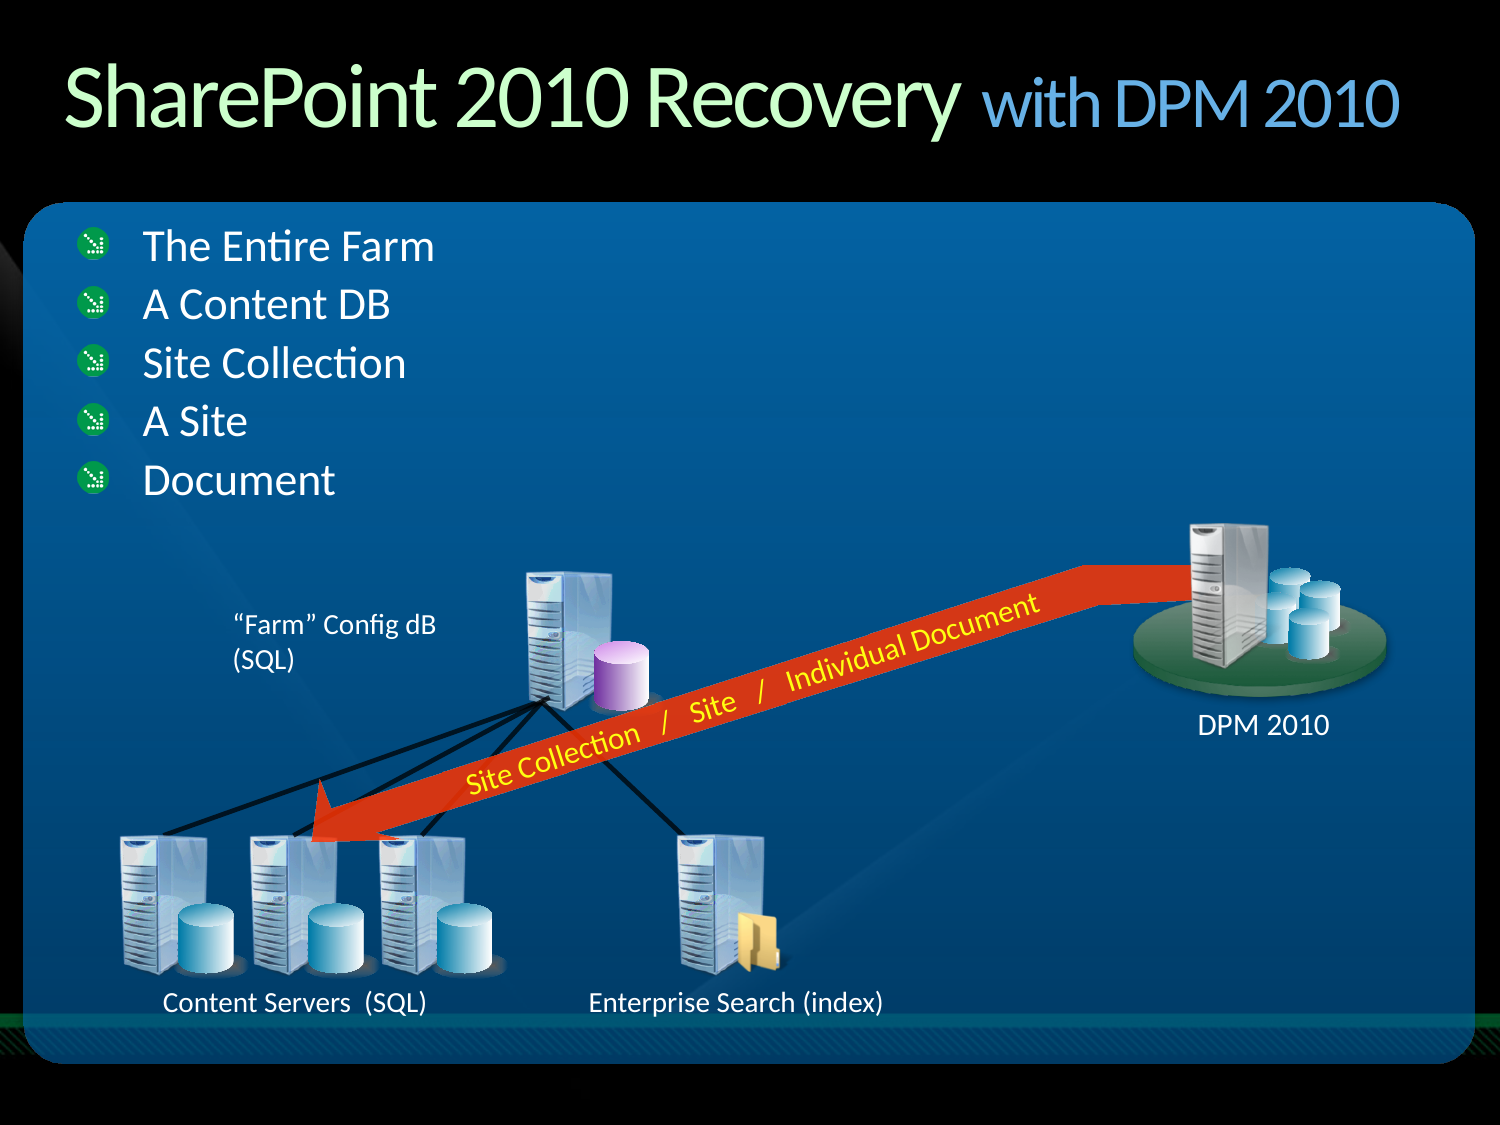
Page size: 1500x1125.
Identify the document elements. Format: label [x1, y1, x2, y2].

picture [0, 0, 1500, 1125]
title [48, 40, 1500, 156]
text_box [23, 202, 1475, 1064]
list [62, 214, 1438, 524]
